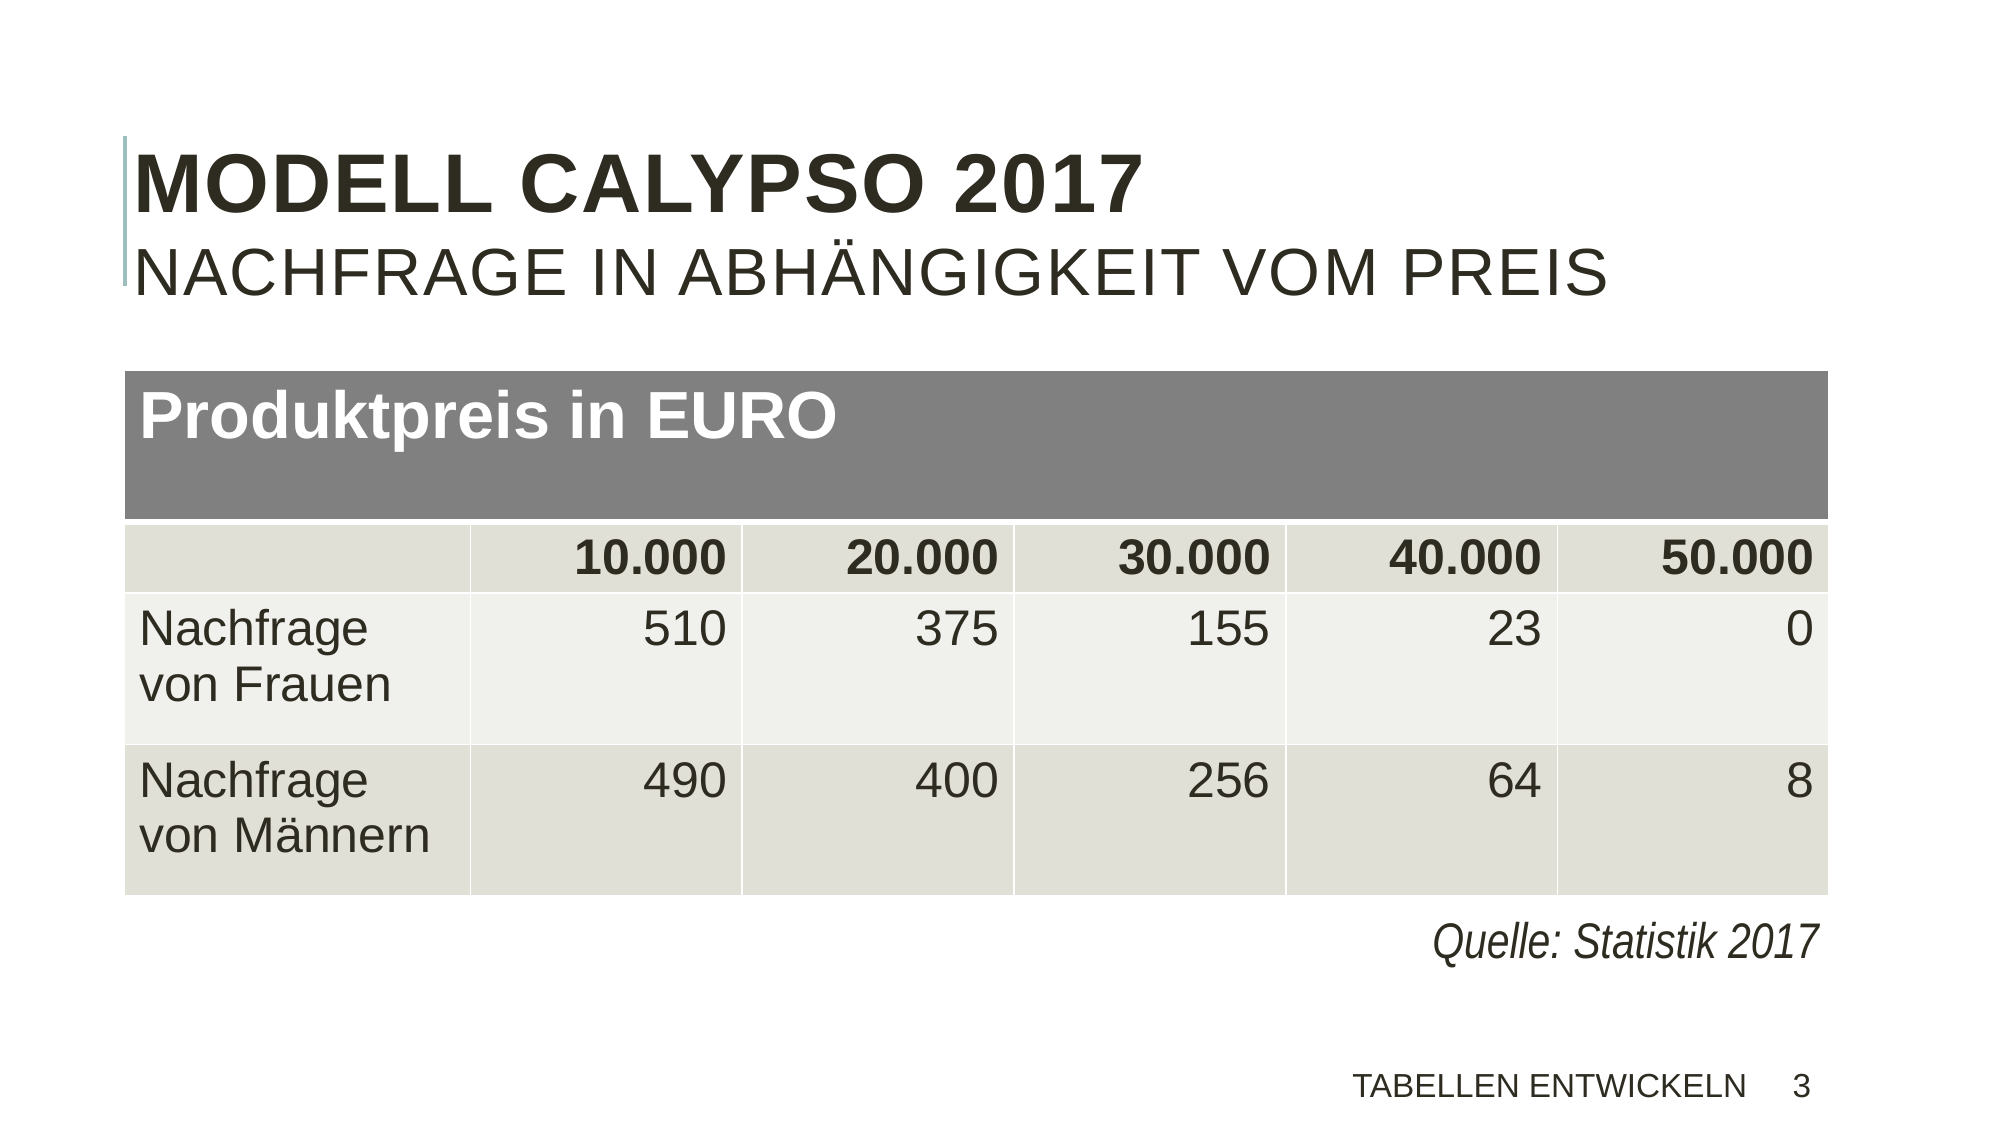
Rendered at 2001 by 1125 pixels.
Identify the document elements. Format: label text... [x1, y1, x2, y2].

table_header Produktpreis in EURO [125, 371, 1828, 519]
table_cell 50.000 [1558, 525, 1828, 592]
table_cell 20.000 [743, 525, 1013, 592]
table_cell Nachfrage von Frauen [125, 594, 470, 744]
table_cell 490 [471, 745, 741, 895]
title Modell Calypso 2017 Nachfrage in Abhängigkeit vom Preis [118, 96, 1825, 342]
table_cell 0 [1558, 594, 1828, 744]
table_cell Nachfrage von Männern [125, 745, 470, 895]
slide_number 3 [1777, 1061, 1938, 1107]
table_cell 23 [1287, 594, 1557, 744]
table_cell 375 [743, 594, 1013, 744]
table_cell 64 [1287, 745, 1557, 895]
table_cell 256 [1015, 745, 1285, 895]
table_cell [125, 525, 470, 592]
table_cell 10.000 [471, 525, 741, 592]
table_cell 155 [1015, 594, 1285, 744]
table_cell 30.000 [1015, 525, 1285, 592]
table_cell 510 [471, 594, 741, 744]
table_cell 8 [1558, 745, 1828, 895]
table_cell 40.000 [1287, 525, 1557, 592]
text_box Quelle: Statistik 2017 [1417, 900, 1835, 976]
table_cell 400 [743, 745, 1013, 895]
footer Tabellen entwickeln [794, 1061, 1763, 1107]
